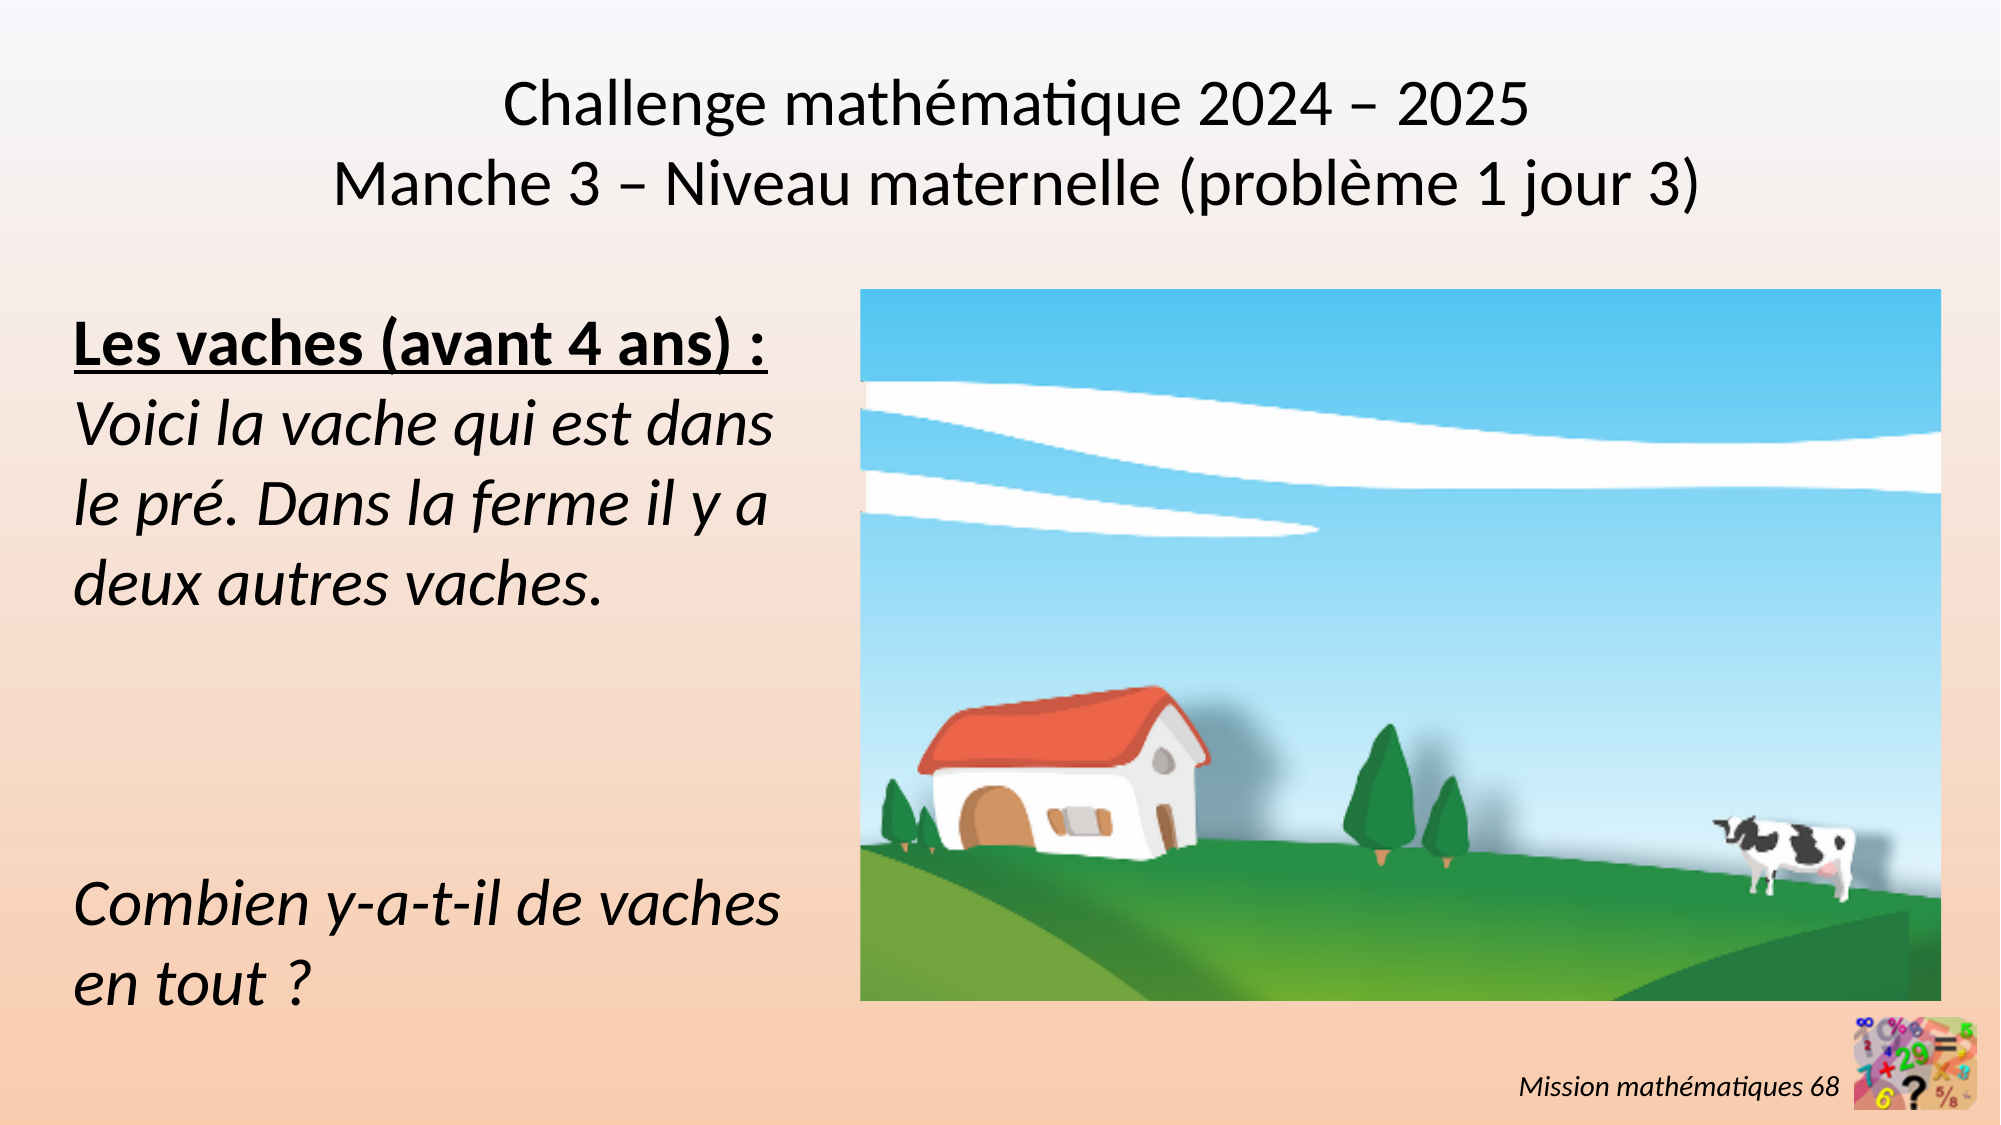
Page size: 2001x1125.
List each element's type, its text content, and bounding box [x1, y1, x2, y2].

text_box Mission mathématiques 68 [1501, 1059, 1854, 1110]
picture [1854, 1017, 1977, 1110]
text_box Challenge mathématique 2024 – 2025 Manche 3 – Niveau maternelle (problème 1 jour 3) Les vaches (avant 4 ans) : Voici la vache qui est dans le pré. Dans la ferme il y a deux autres vaches. Combien y-a-t-il de vaches en tout ? [58, 51, 1977, 1026]
picture [860, 289, 1942, 1001]
